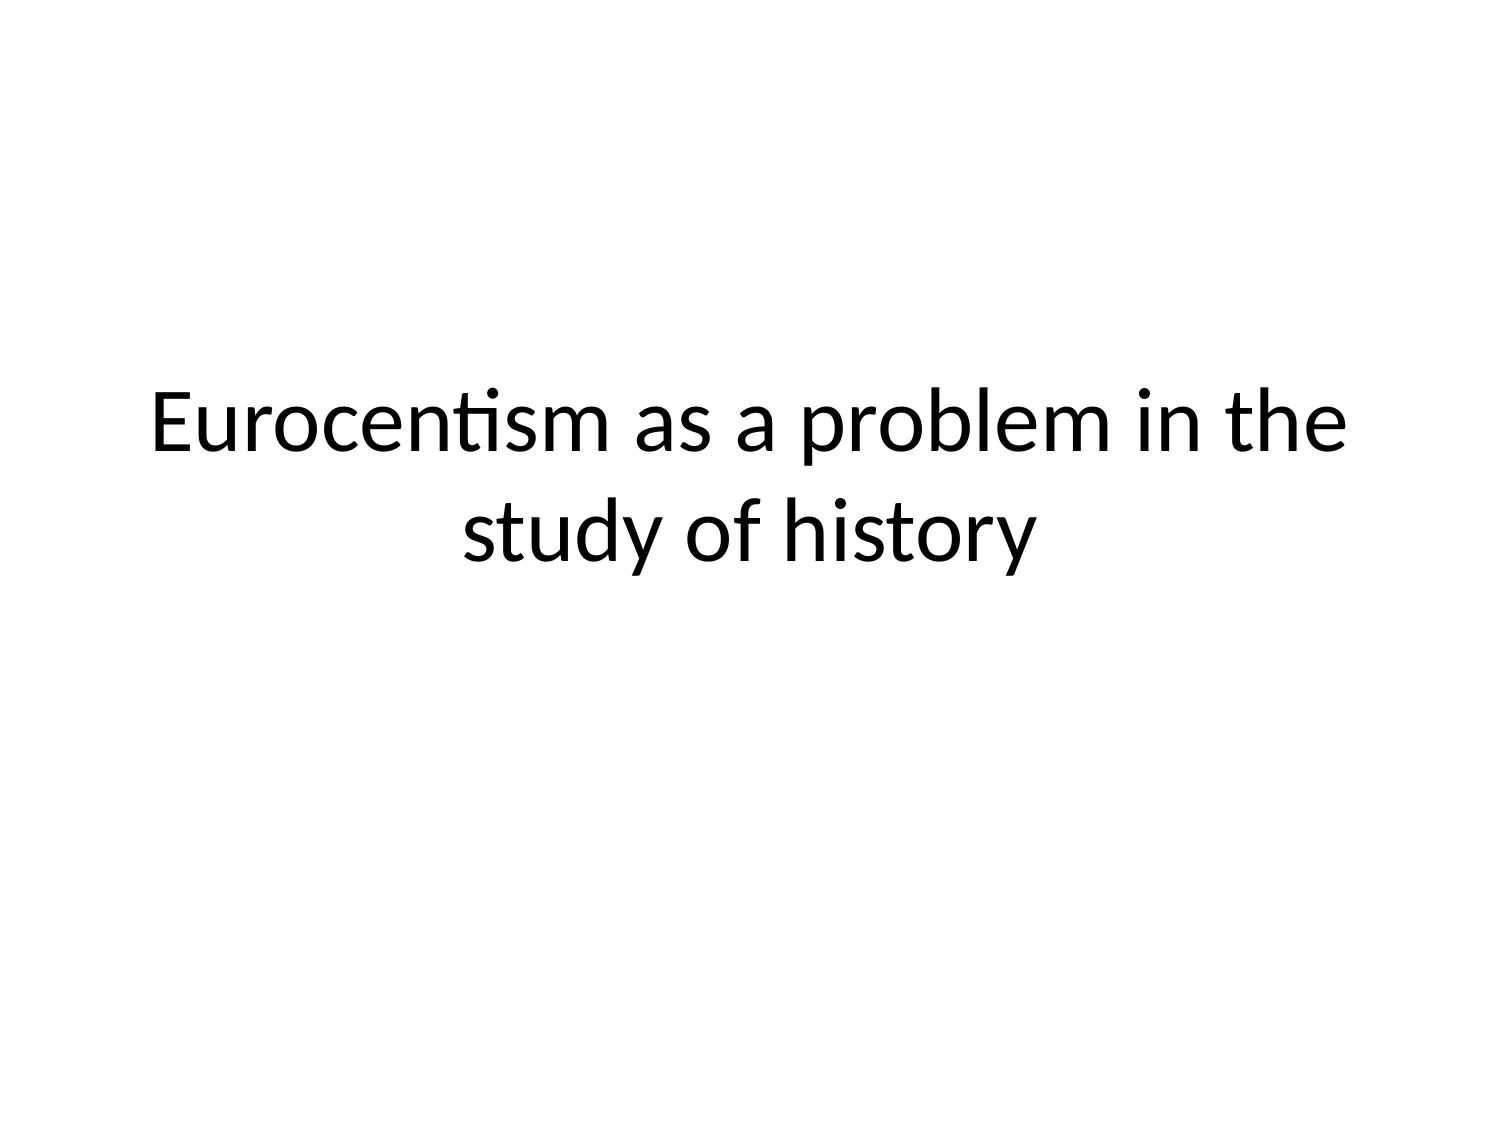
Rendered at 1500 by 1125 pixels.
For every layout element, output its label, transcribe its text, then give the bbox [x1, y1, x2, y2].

title Eurocentism as a problem in the study of history [112, 349, 1388, 591]
